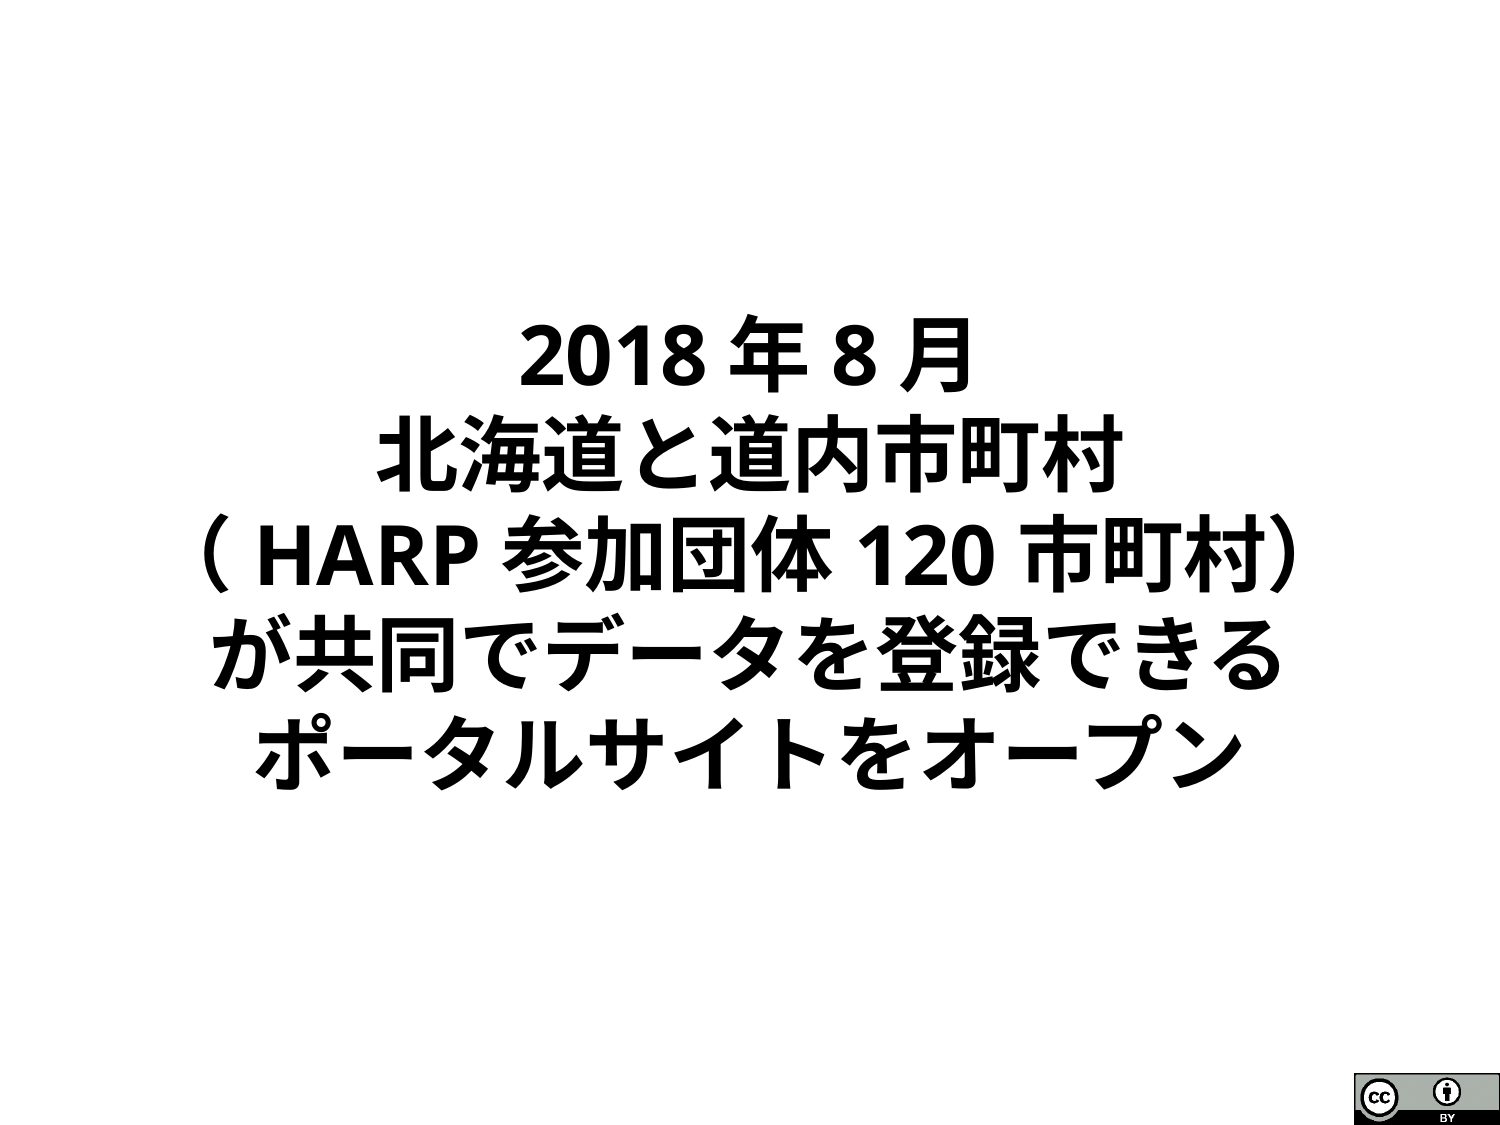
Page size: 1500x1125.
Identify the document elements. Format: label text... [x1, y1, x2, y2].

picture [1354, 1073, 1500, 1125]
text_box 2018年8月 北海道と道内市町村 （HARP参加団体120市町村） が共同でデータを登録できる ポータルサイトをオープン [64, 294, 1436, 810]
